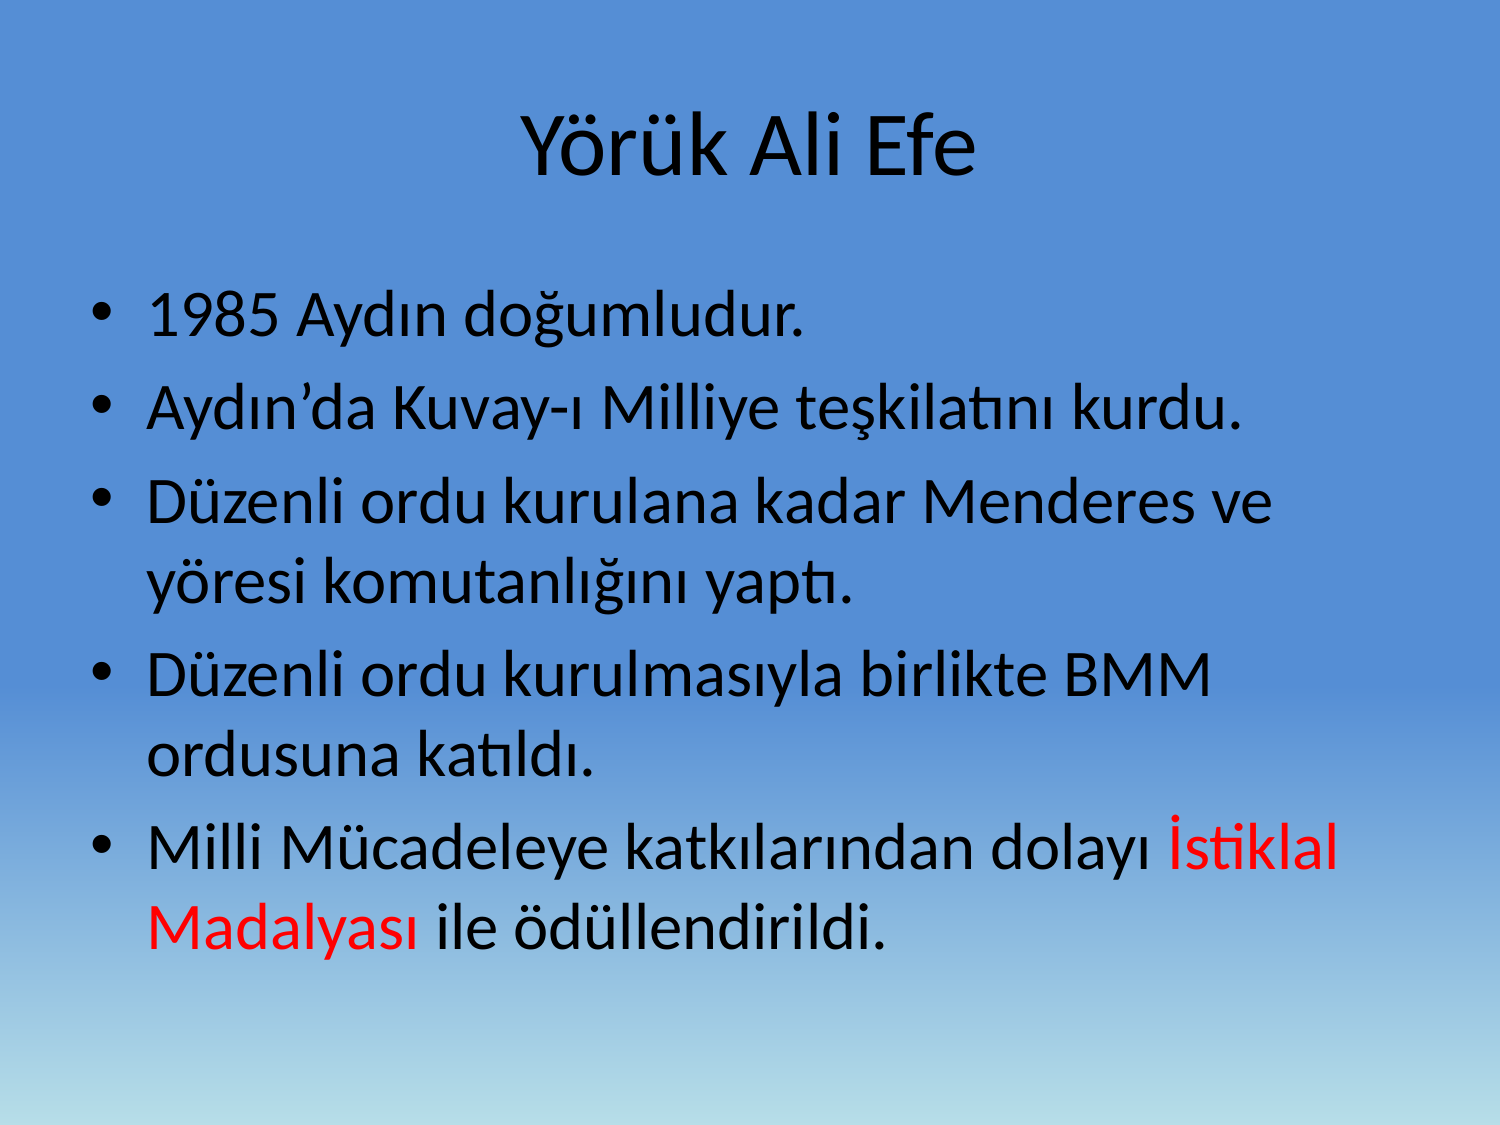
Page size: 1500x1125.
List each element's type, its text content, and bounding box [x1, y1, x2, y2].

title Yörük Ali Efe [75, 45, 1425, 233]
list 1985 Aydın doğumludur. Aydın’da Kuvay-ı Milliye teşkilatını kurdu. Düzenli ordu kurulana kadar Menderes ve yöresi komutanlığını yaptı. Düzenli ordu kurulmasıyla birlikte BMM ordusuna katıldı. Milli Mücadeleye katkılarından dolayı İstiklal Madalyası ile ödüllendirildi. [75, 262, 1425, 1005]
